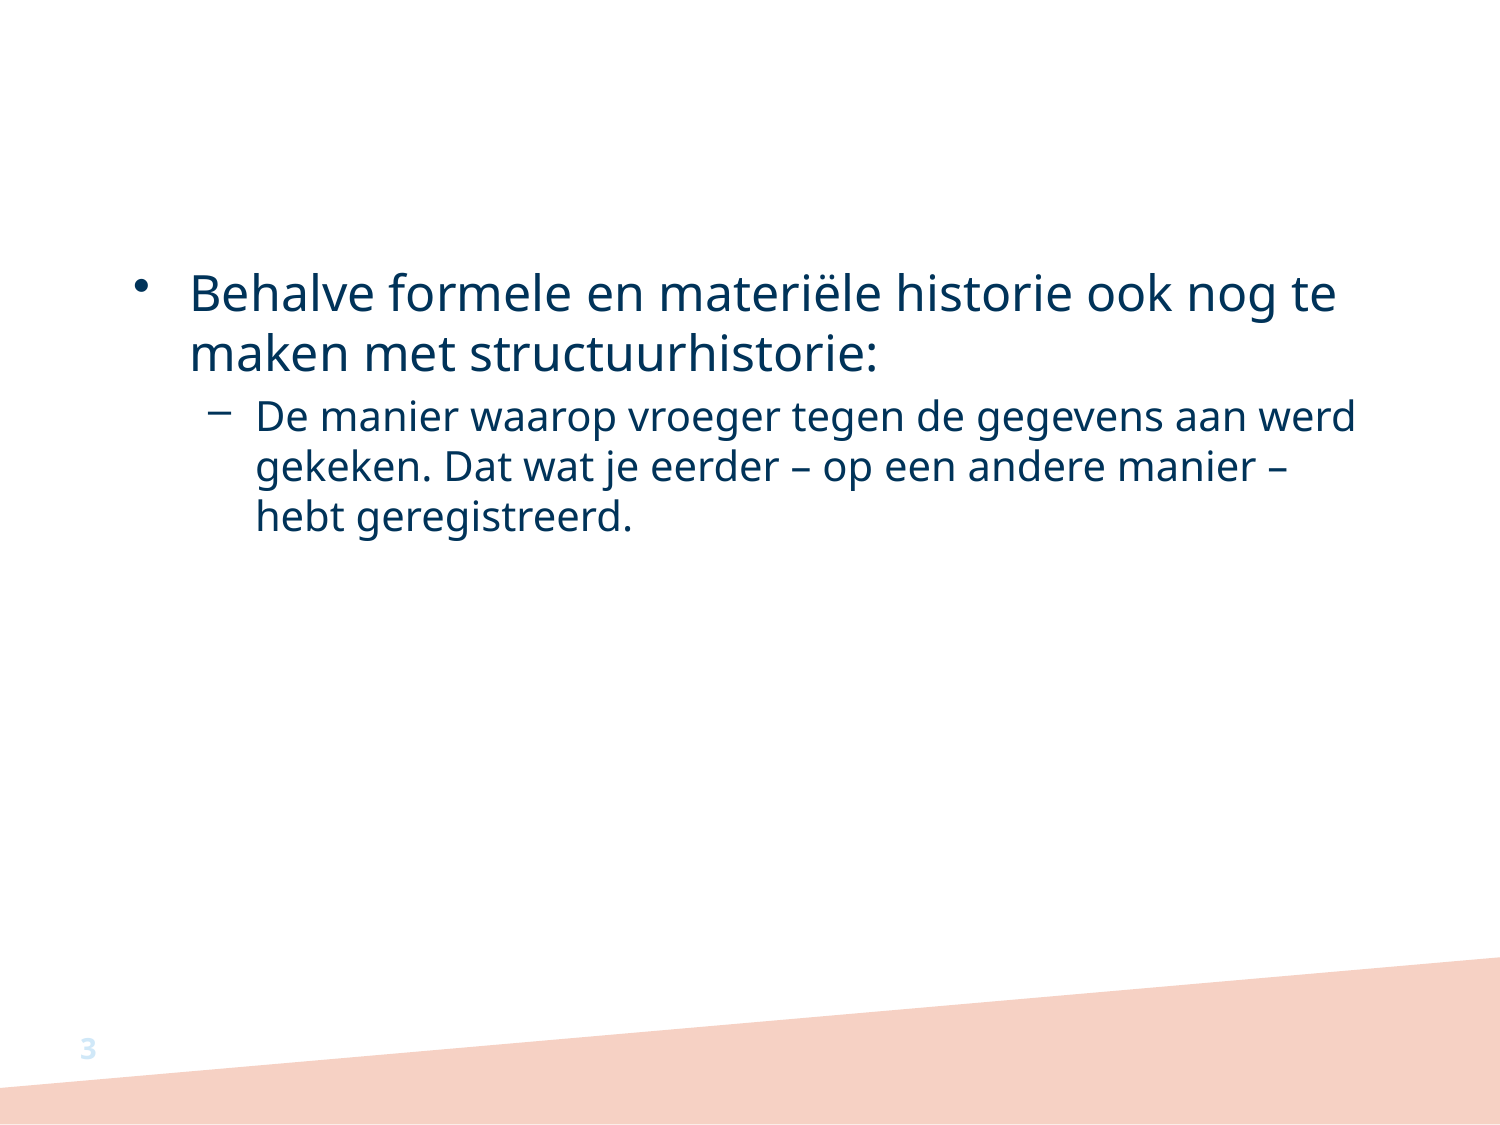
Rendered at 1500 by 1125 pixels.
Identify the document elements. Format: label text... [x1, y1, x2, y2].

slide_number 3 [64, 1023, 172, 1071]
list Behalve formele en materiële historie ook nog te maken met structuurhistorie: De manier waarop vroeger tegen de gegevens aan werd gekeken. Dat wat je eerder – op een andere manier – hebt geregistreerd. [118, 253, 1382, 975]
